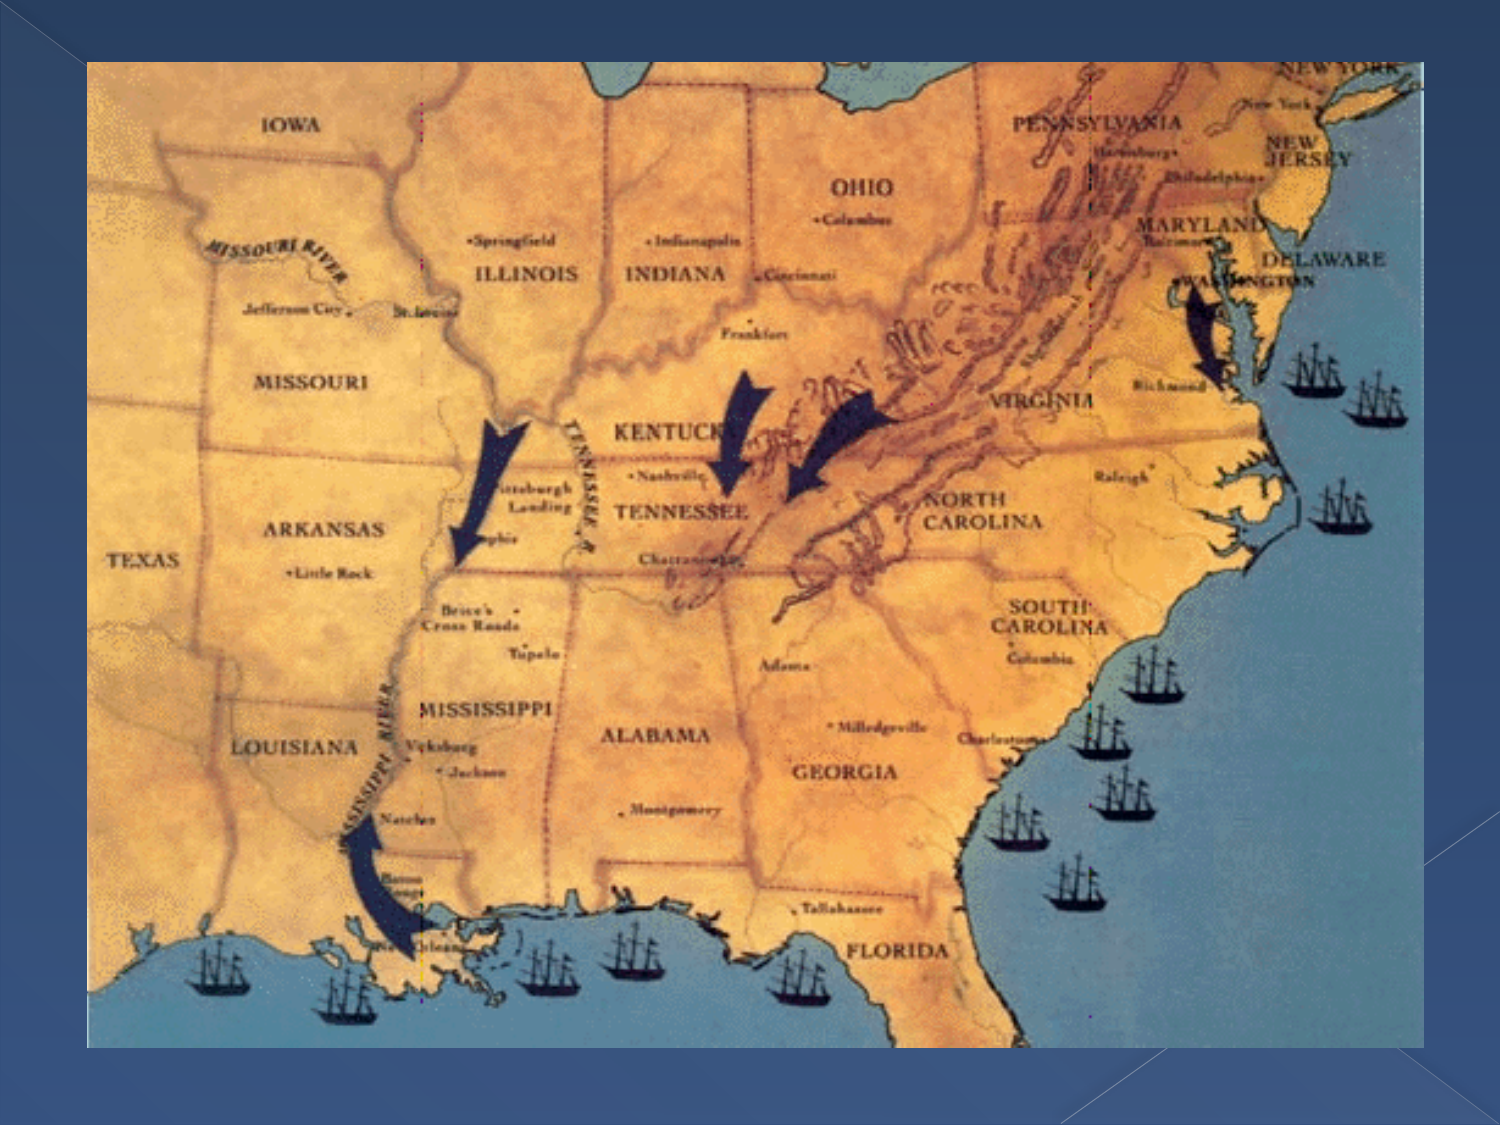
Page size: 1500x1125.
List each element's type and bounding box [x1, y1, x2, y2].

list [87, 62, 1425, 1048]
